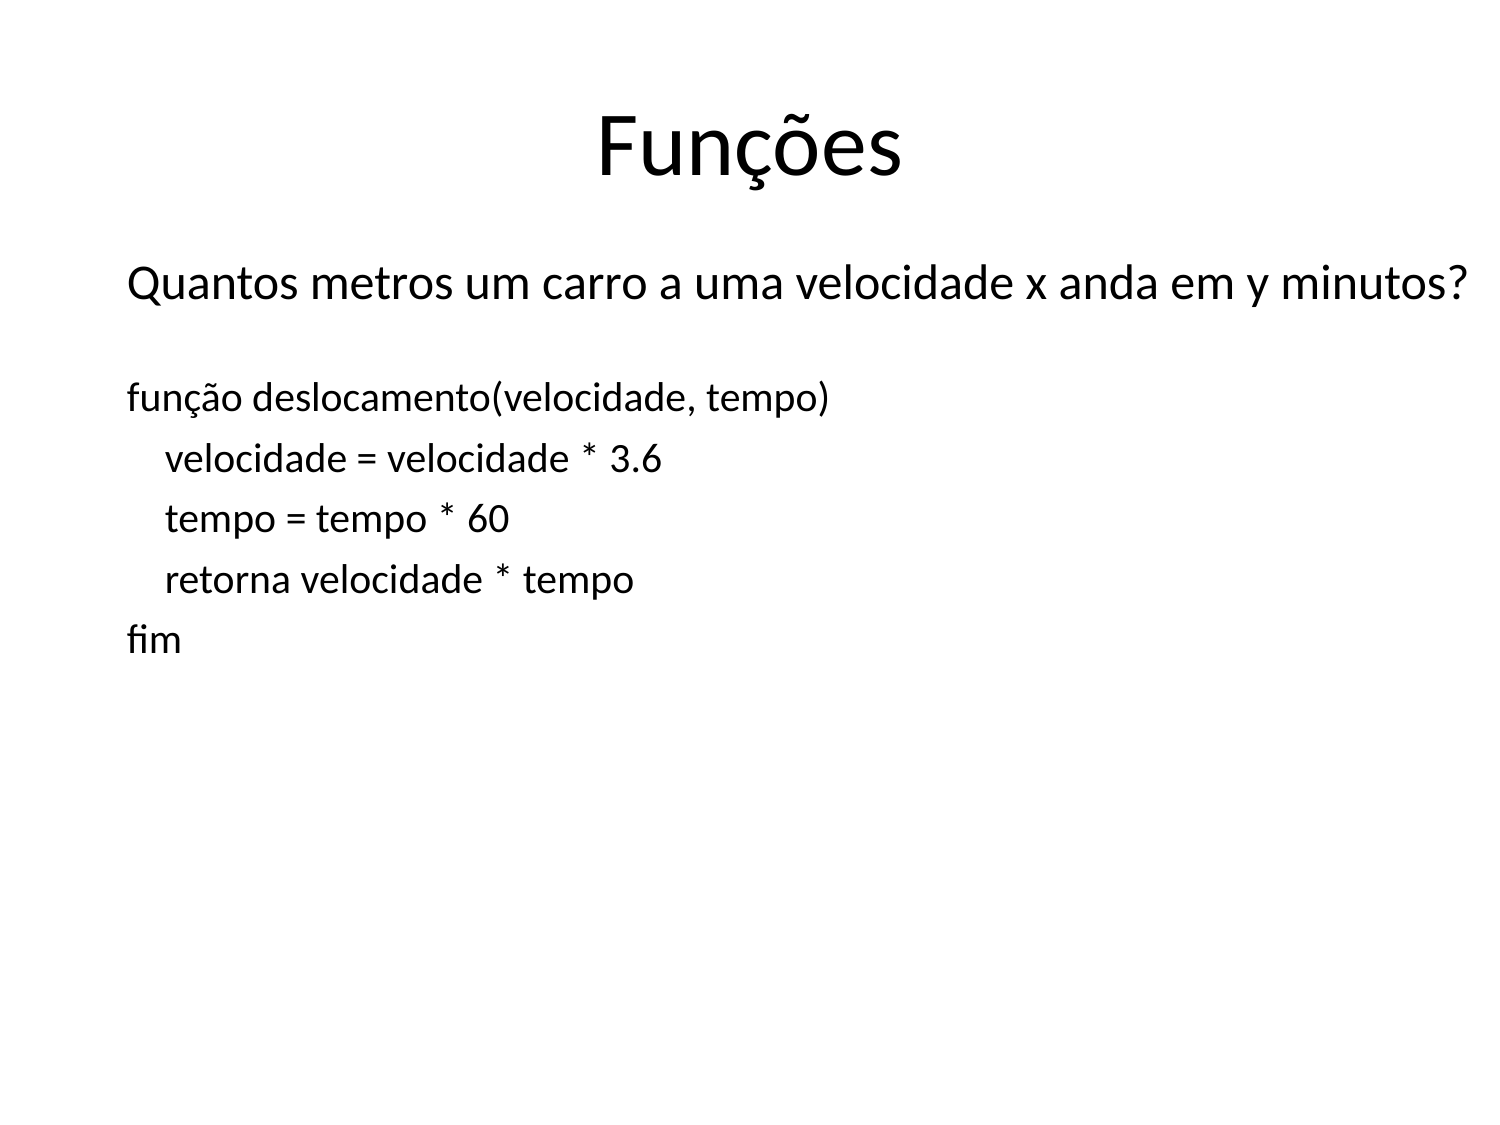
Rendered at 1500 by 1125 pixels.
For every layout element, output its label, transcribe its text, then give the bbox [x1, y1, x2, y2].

title Funções [75, 45, 1425, 233]
text_box Quantos metros um carro a uma velocidade x anda em y minutos? função deslocamento(velocidade, tempo) velocidade = velocidade * 3.6 tempo = tempo * 60 retorna velocidade * tempo fim [112, 242, 1500, 770]
